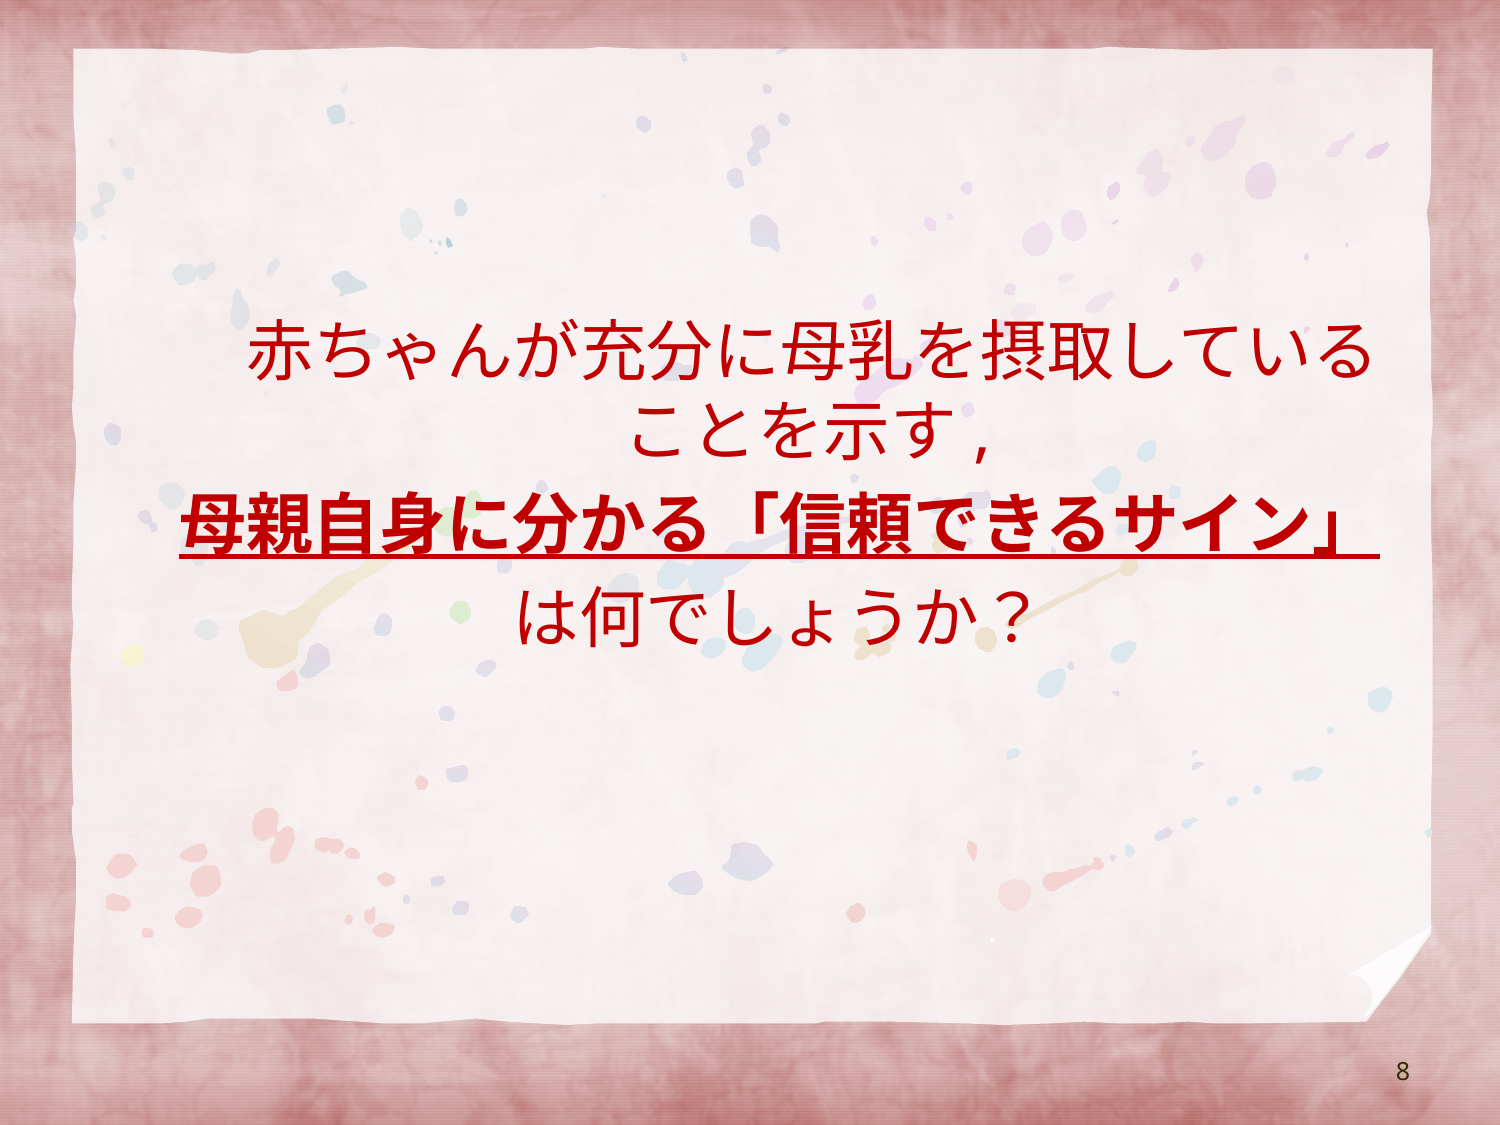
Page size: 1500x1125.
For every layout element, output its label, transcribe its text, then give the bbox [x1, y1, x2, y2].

list 赤ちゃんが充分に母乳を摂取していることを示す, 母親自身に分かる「信頼できるサイン」 は何でしょうか？ [135, 207, 1424, 951]
slide_number 8 [1074, 1042, 1425, 1103]
